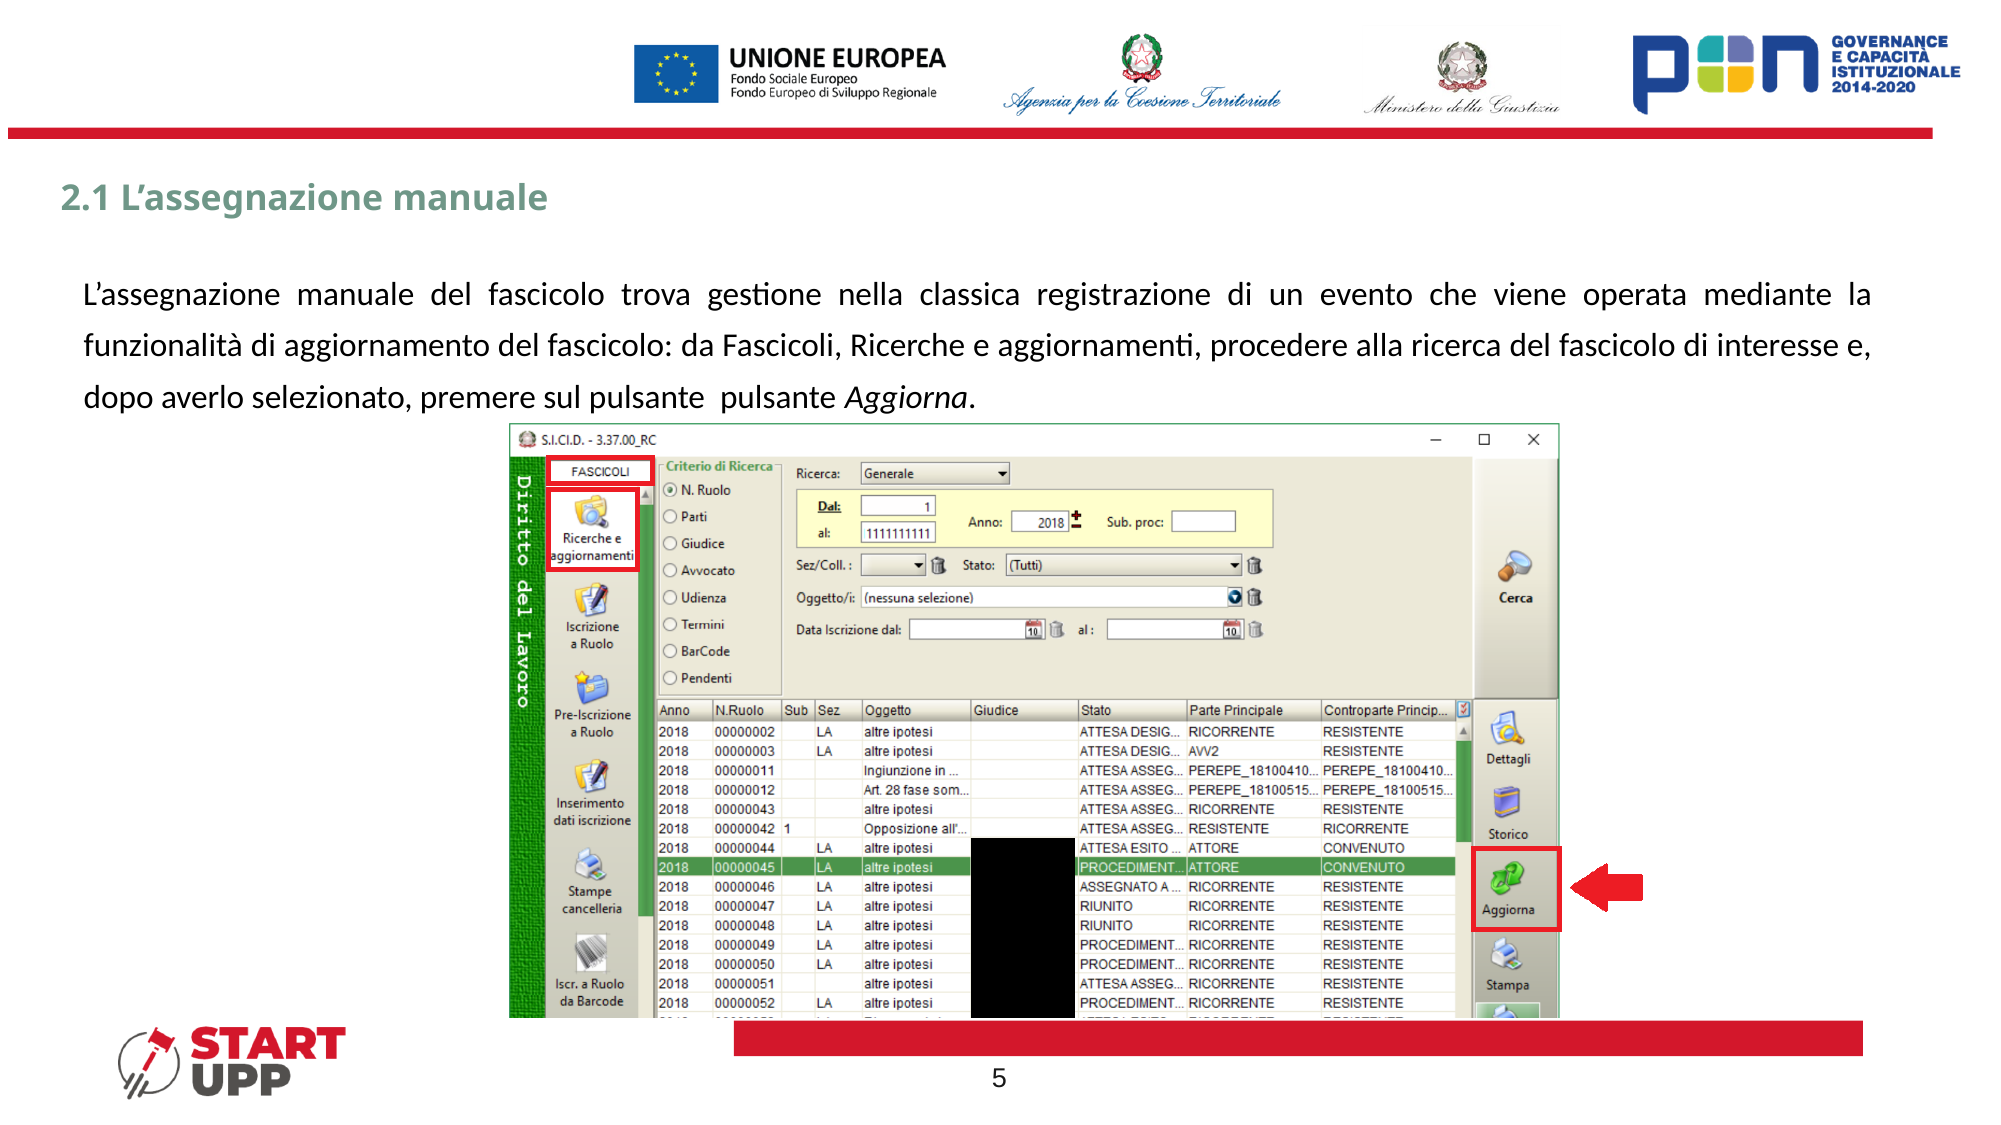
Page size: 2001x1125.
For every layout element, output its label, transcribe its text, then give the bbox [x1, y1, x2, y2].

text_box L’assegnazione manuale del fascicolo trova gestione nella classica registrazione di un evento che viene operata mediante la funzionalità di aggiornamento del fascicolo: da Fascicoli, Ricerche e aggiornamenti, procedere alla ricerca del fascicolo di interesse e, dopo averlo selezionato, premere sul pulsante pulsante Aggiorna. [68, 254, 1875, 416]
picture [612, 24, 1972, 119]
slide_number 5 [971, 1039, 1028, 1114]
picture [114, 1019, 351, 1103]
picture [508, 422, 1652, 1018]
text_box [53, 299, 1861, 426]
title 2.1 L’assegnazione manuale [40, 154, 1939, 281]
